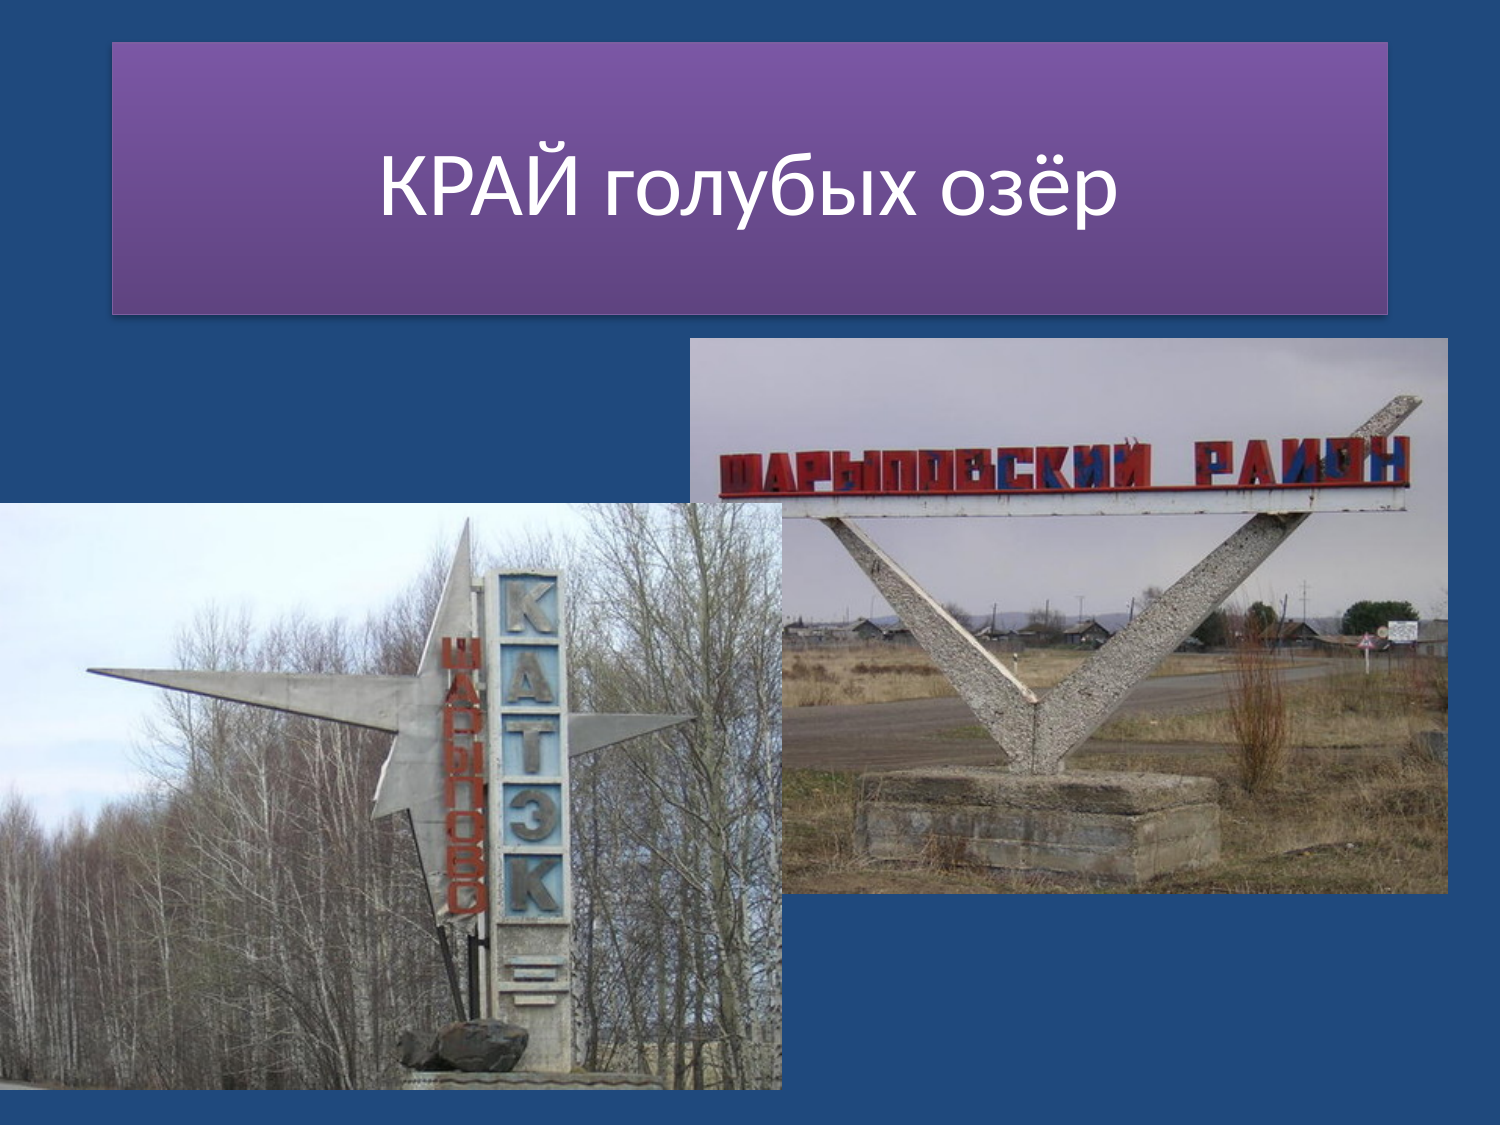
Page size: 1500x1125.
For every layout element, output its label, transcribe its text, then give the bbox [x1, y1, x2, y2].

picture [0, 337, 1448, 1090]
title КРАЙ голубых озёр [112, 42, 1388, 315]
